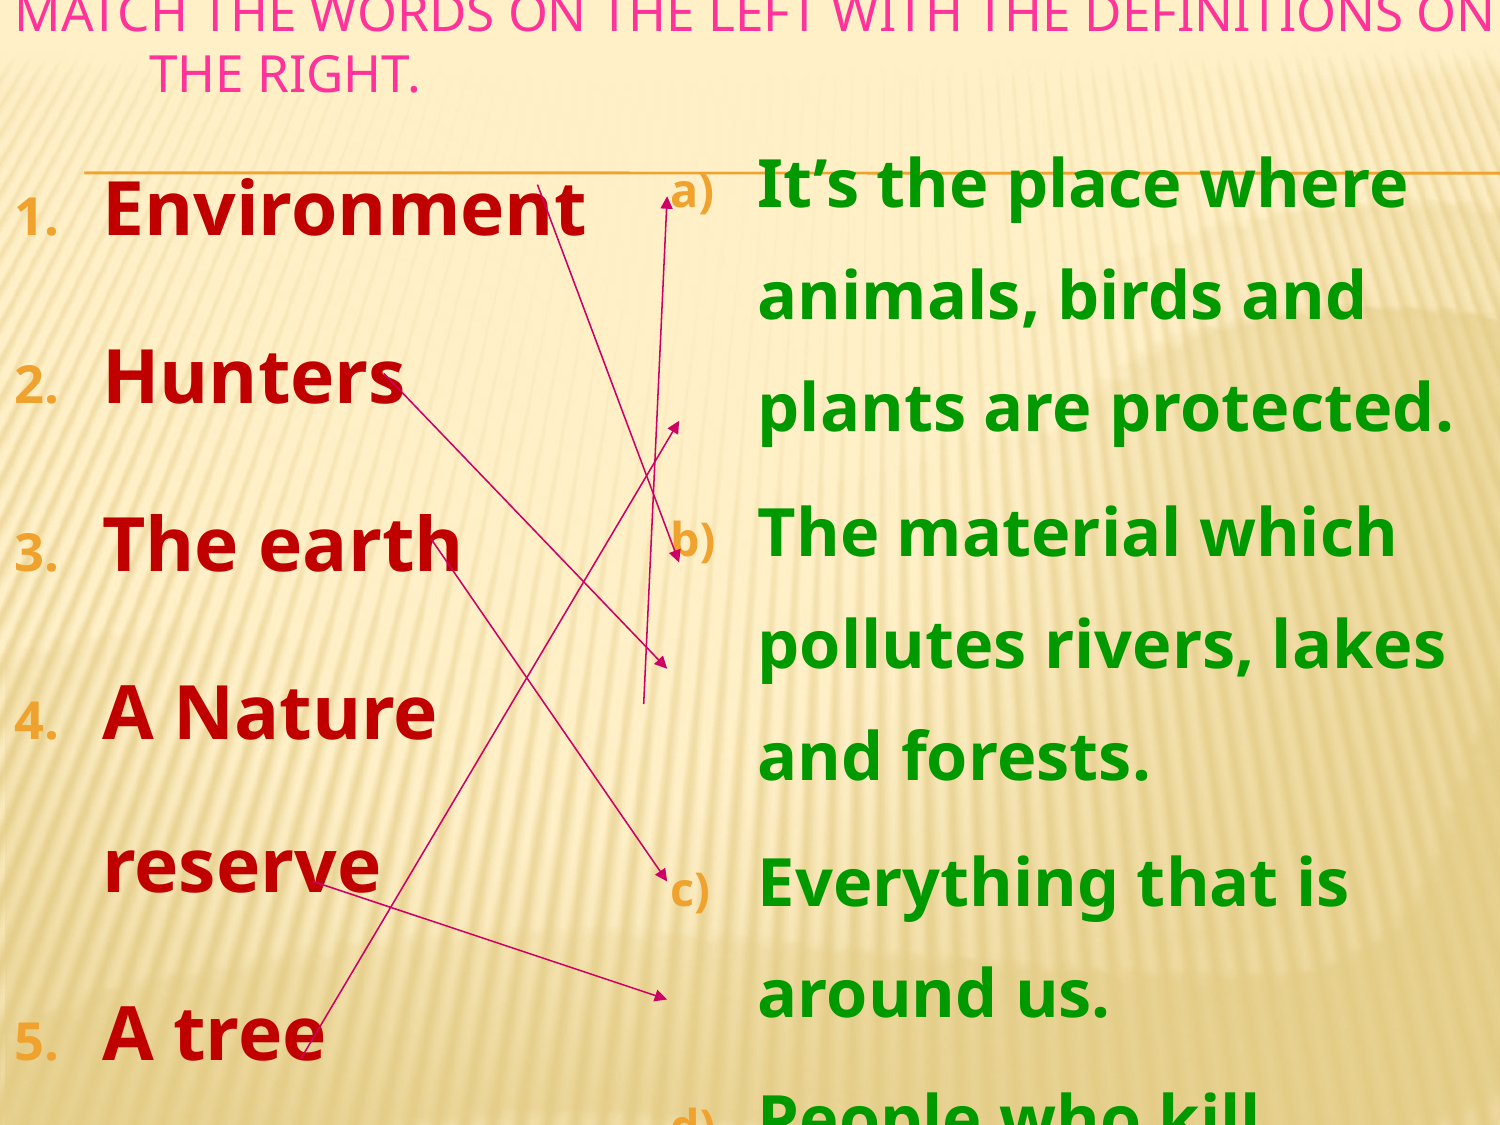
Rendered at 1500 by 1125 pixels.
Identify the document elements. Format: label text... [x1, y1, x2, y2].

text_box [656, 420, 680, 461]
text_box [643, 196, 673, 705]
title Match the words on the left with the definitions on the right. [0, 0, 1500, 101]
list Environment Hunters The earth A Nature reserve A tree Litter [0, 90, 738, 1125]
text_box [527, 678, 668, 882]
text_box [654, 495, 681, 563]
text_box [391, 907, 668, 1002]
text_box [647, 647, 668, 669]
list It’s the place where animals, birds and plants are protected. The material which pollutes rivers, lakes and forests. Everything that is around us. People who kill animals for their meat and fur. A planet where we live. Plants which give us fruits. [655, 101, 1500, 1094]
